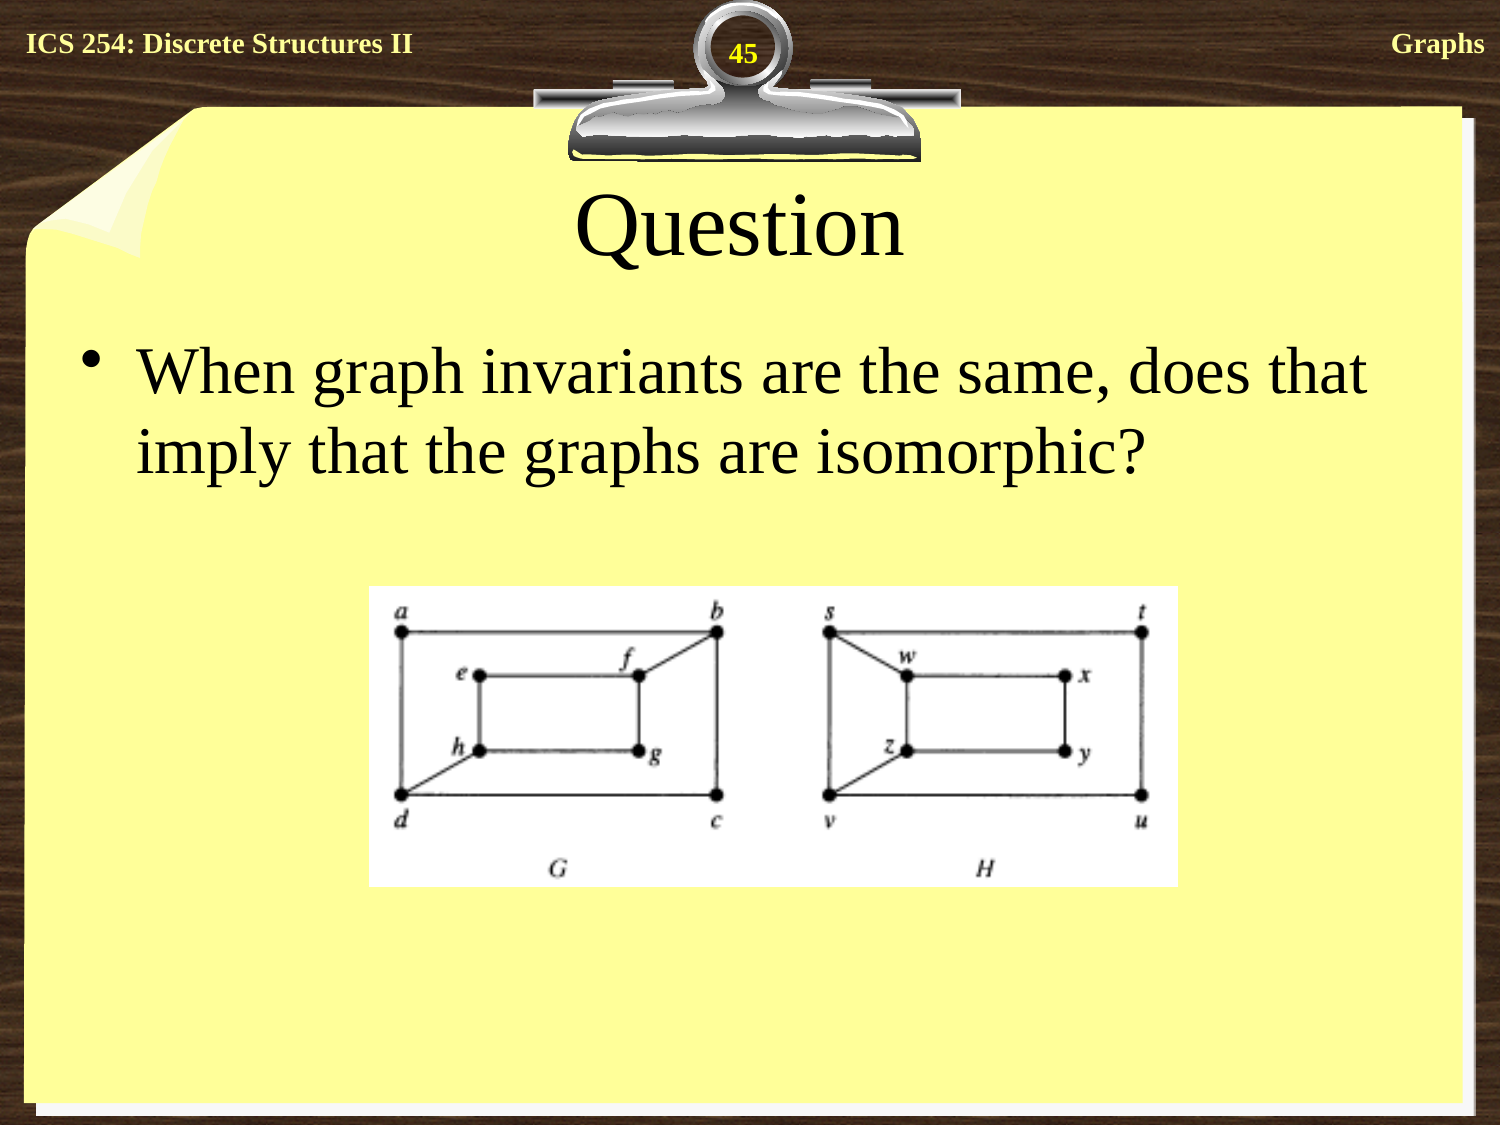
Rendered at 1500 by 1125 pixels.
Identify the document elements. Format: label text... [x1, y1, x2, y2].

picture [0, 0, 1500, 1125]
list When graph invariants are the same, does that imply that the graphs are isomorphic? [64, 318, 1405, 975]
picture [673, 84, 708, 89]
picture [369, 585, 1178, 887]
title Question [77, 125, 1403, 313]
slide_number 45 [394, 18, 774, 84]
